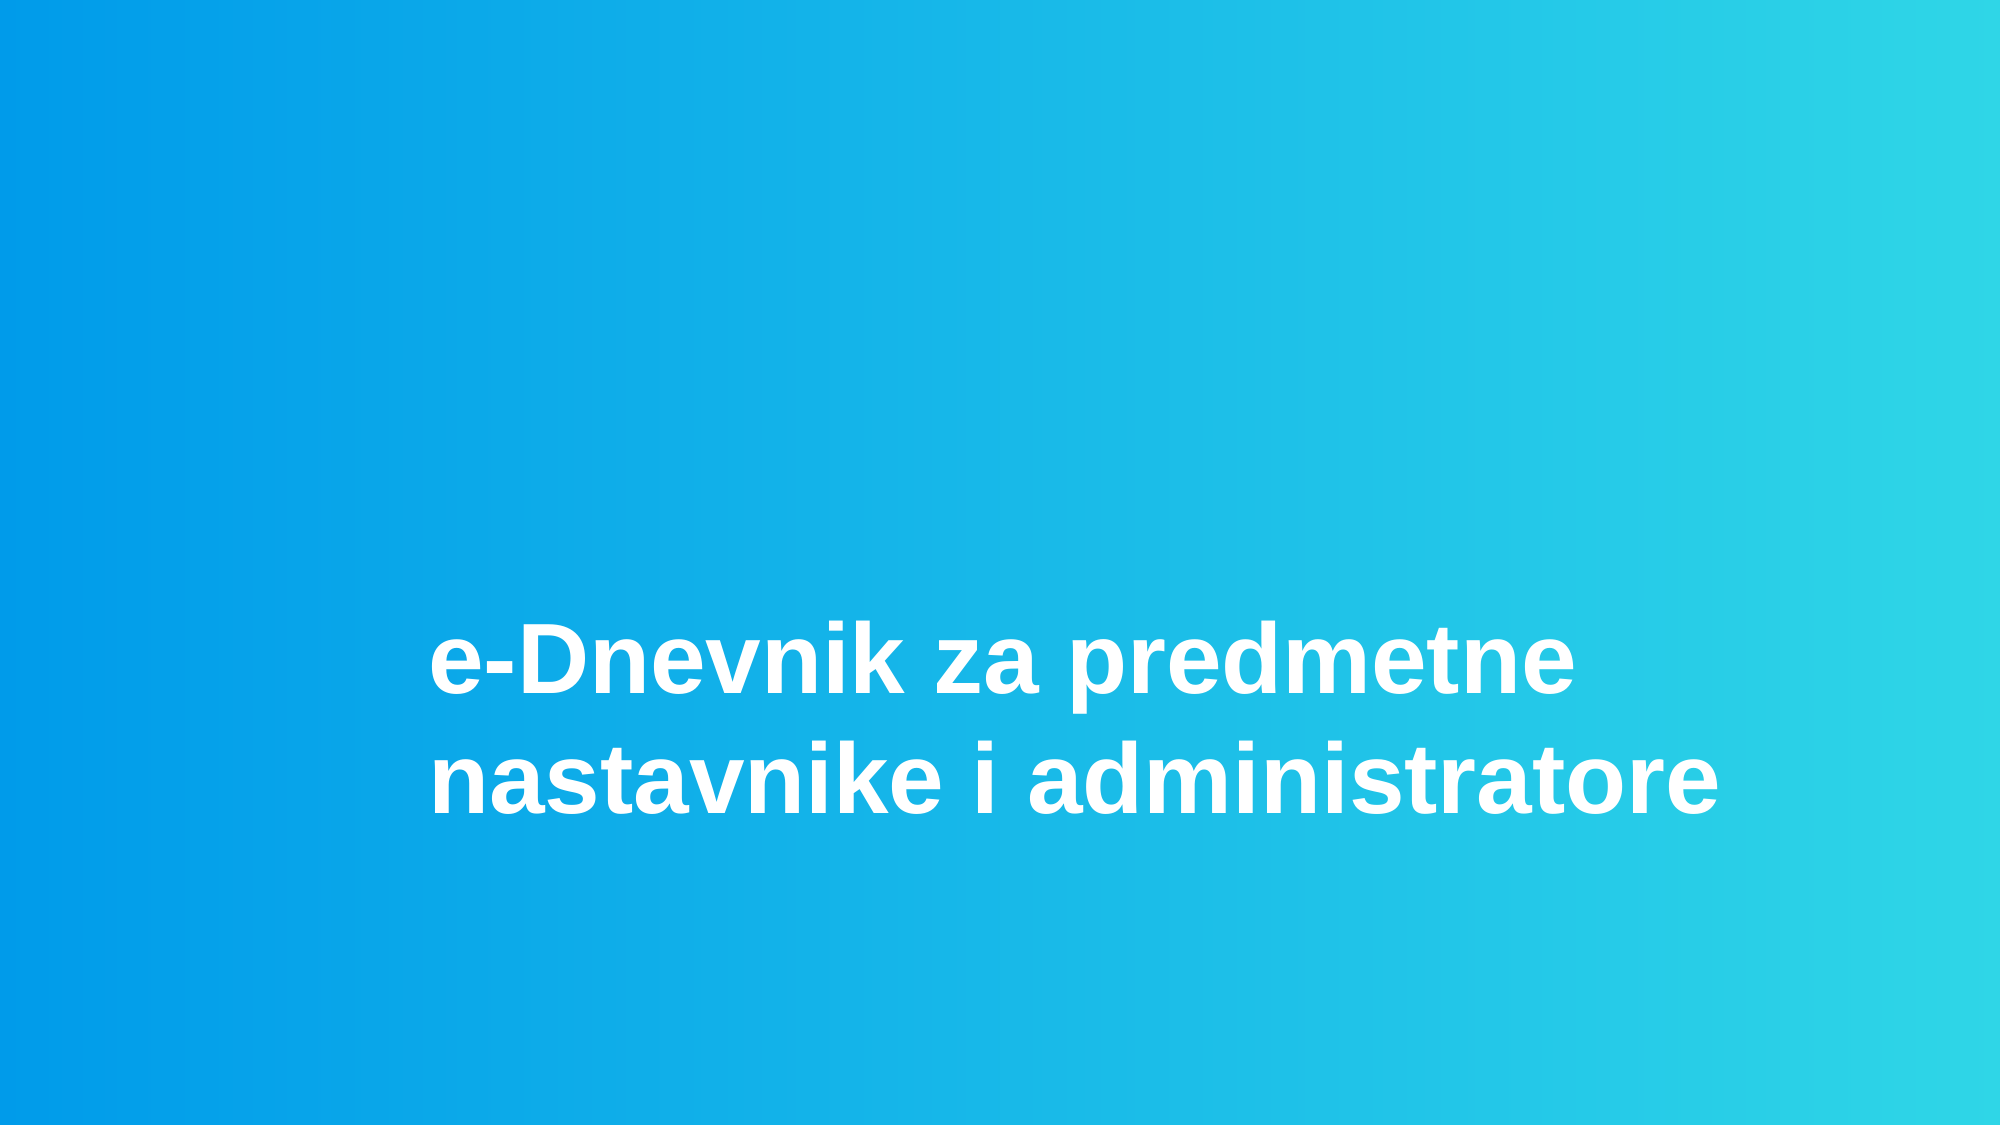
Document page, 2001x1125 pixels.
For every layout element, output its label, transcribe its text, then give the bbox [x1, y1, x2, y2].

text_box e-Dnevnik za predmetne nastavnike i administratore [413, 430, 1776, 841]
